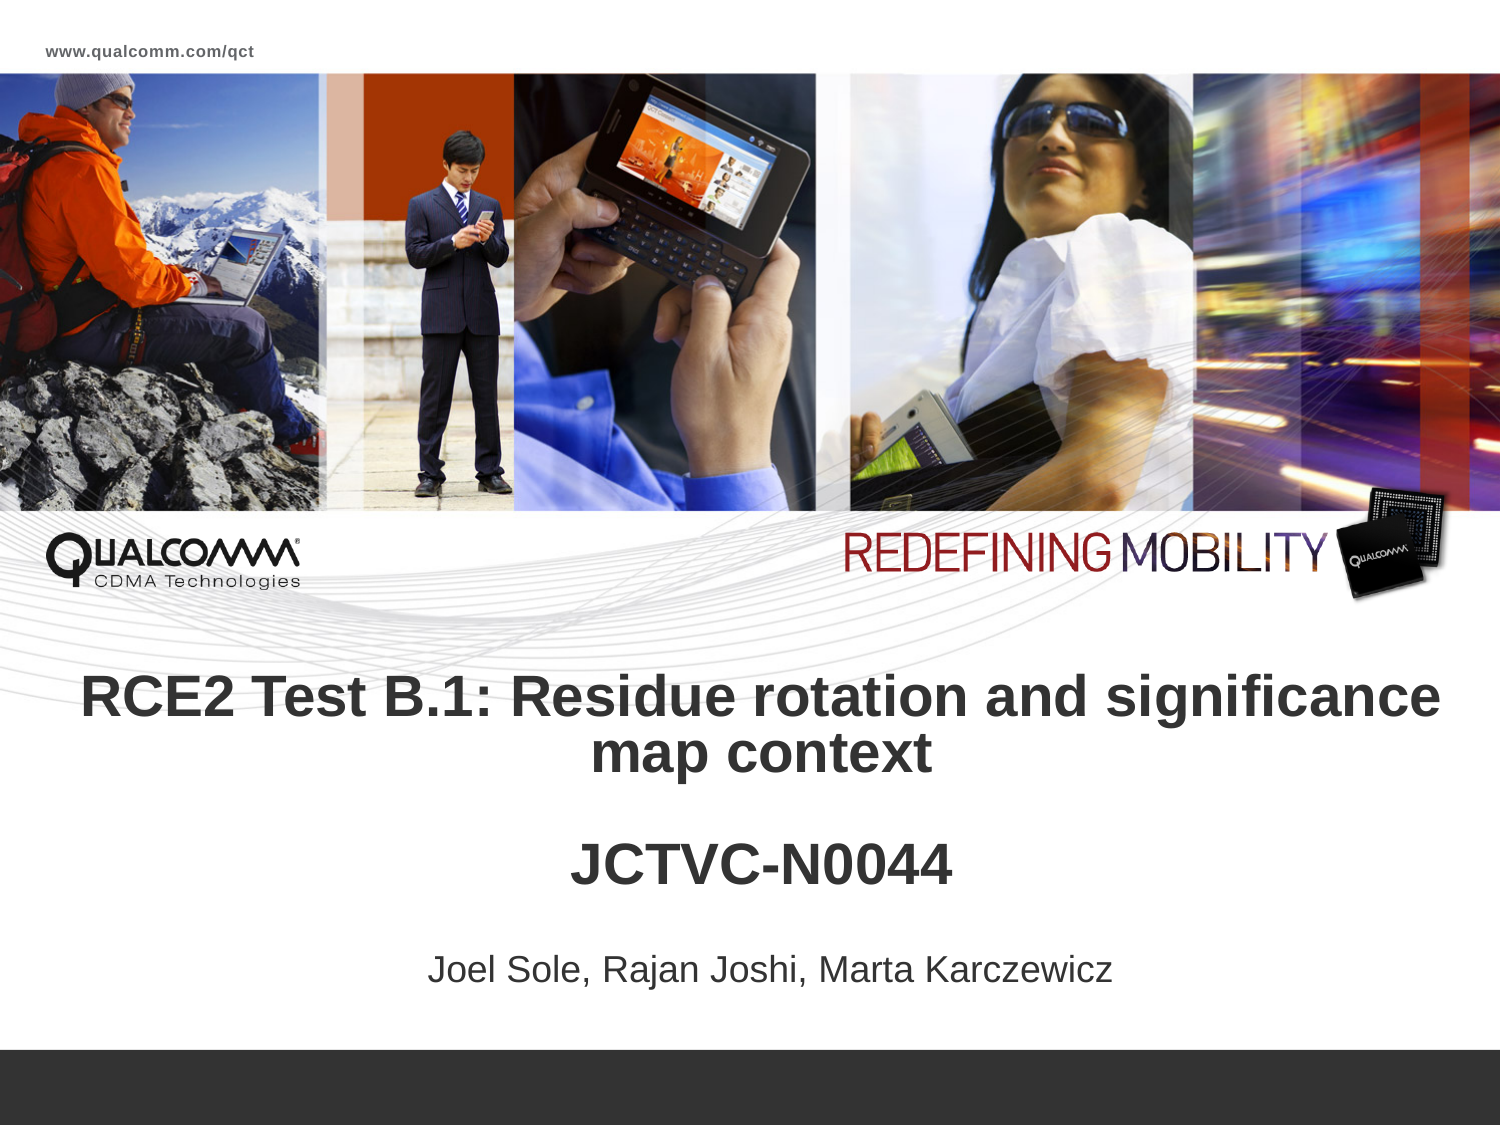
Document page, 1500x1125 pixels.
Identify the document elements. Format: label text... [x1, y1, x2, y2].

picture [30, 1048, 372, 1052]
title RCE2 Test B.1: Residue rotation and significance map context JCTVC-N0044 [49, 662, 1475, 904]
picture [0, 12, 1500, 744]
subtitle Joel Sole, Rajan Joshi, Marta Karczewicz [412, 937, 1176, 998]
